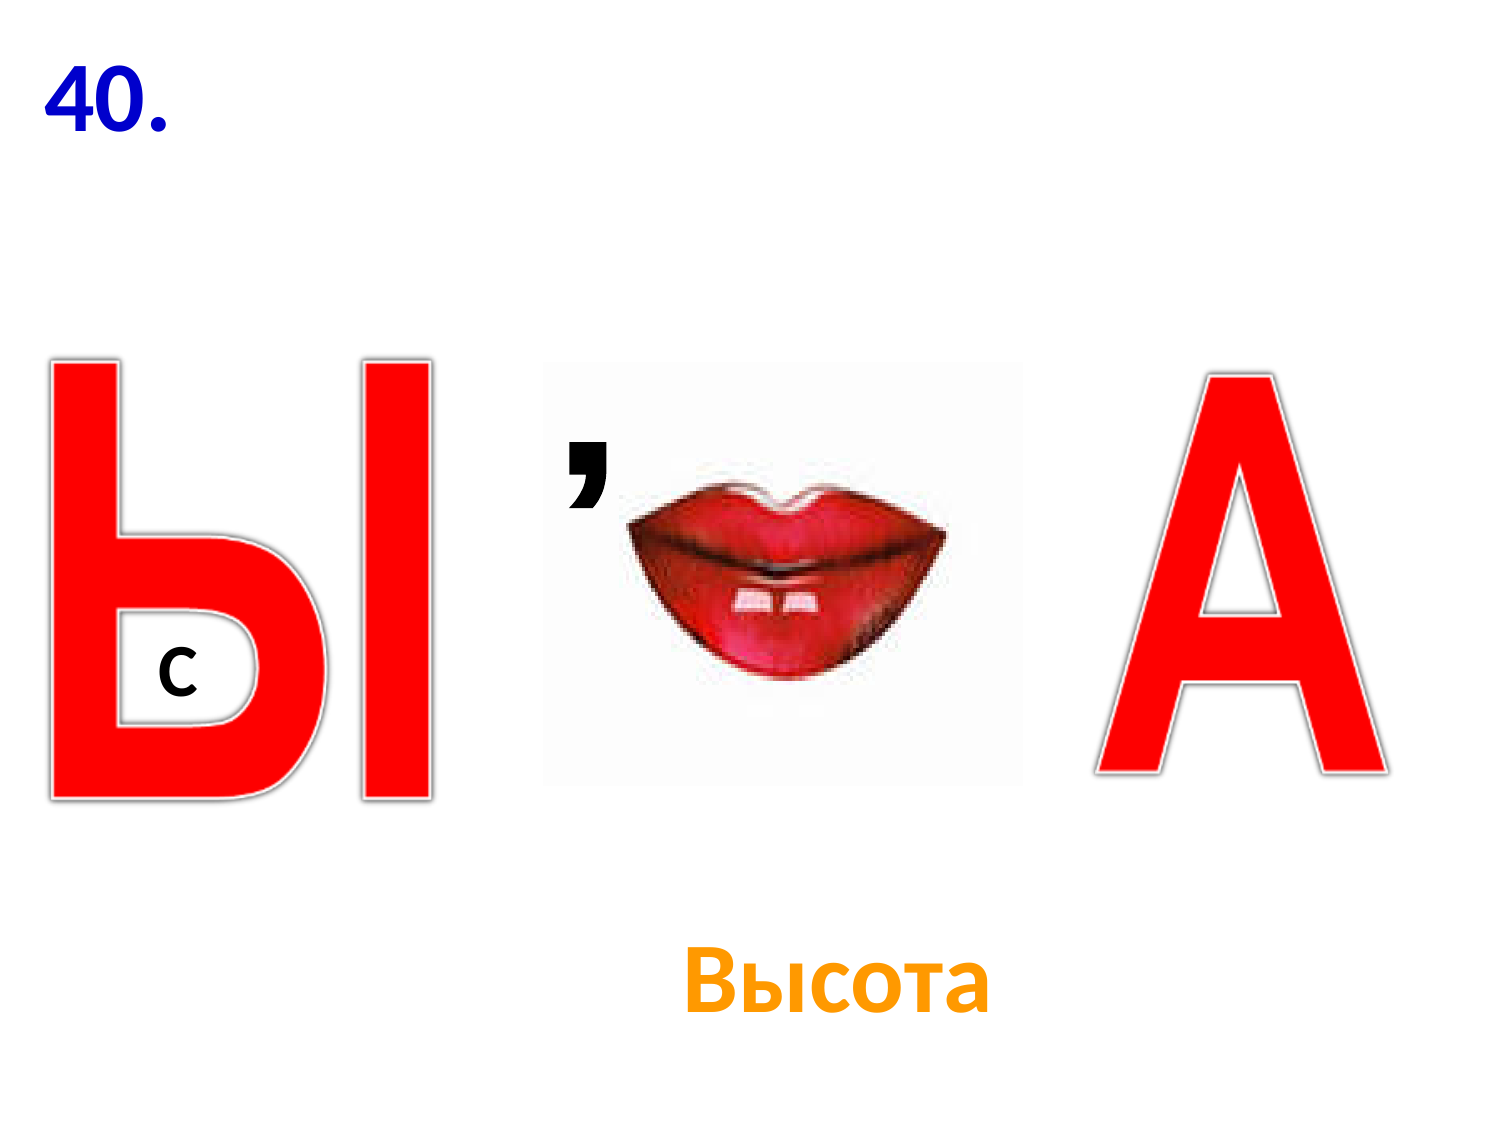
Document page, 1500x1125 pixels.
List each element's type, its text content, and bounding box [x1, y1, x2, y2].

text_box 40. [29, 24, 242, 160]
text_box Высота [428, 905, 1247, 1085]
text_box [40, 350, 1400, 811]
